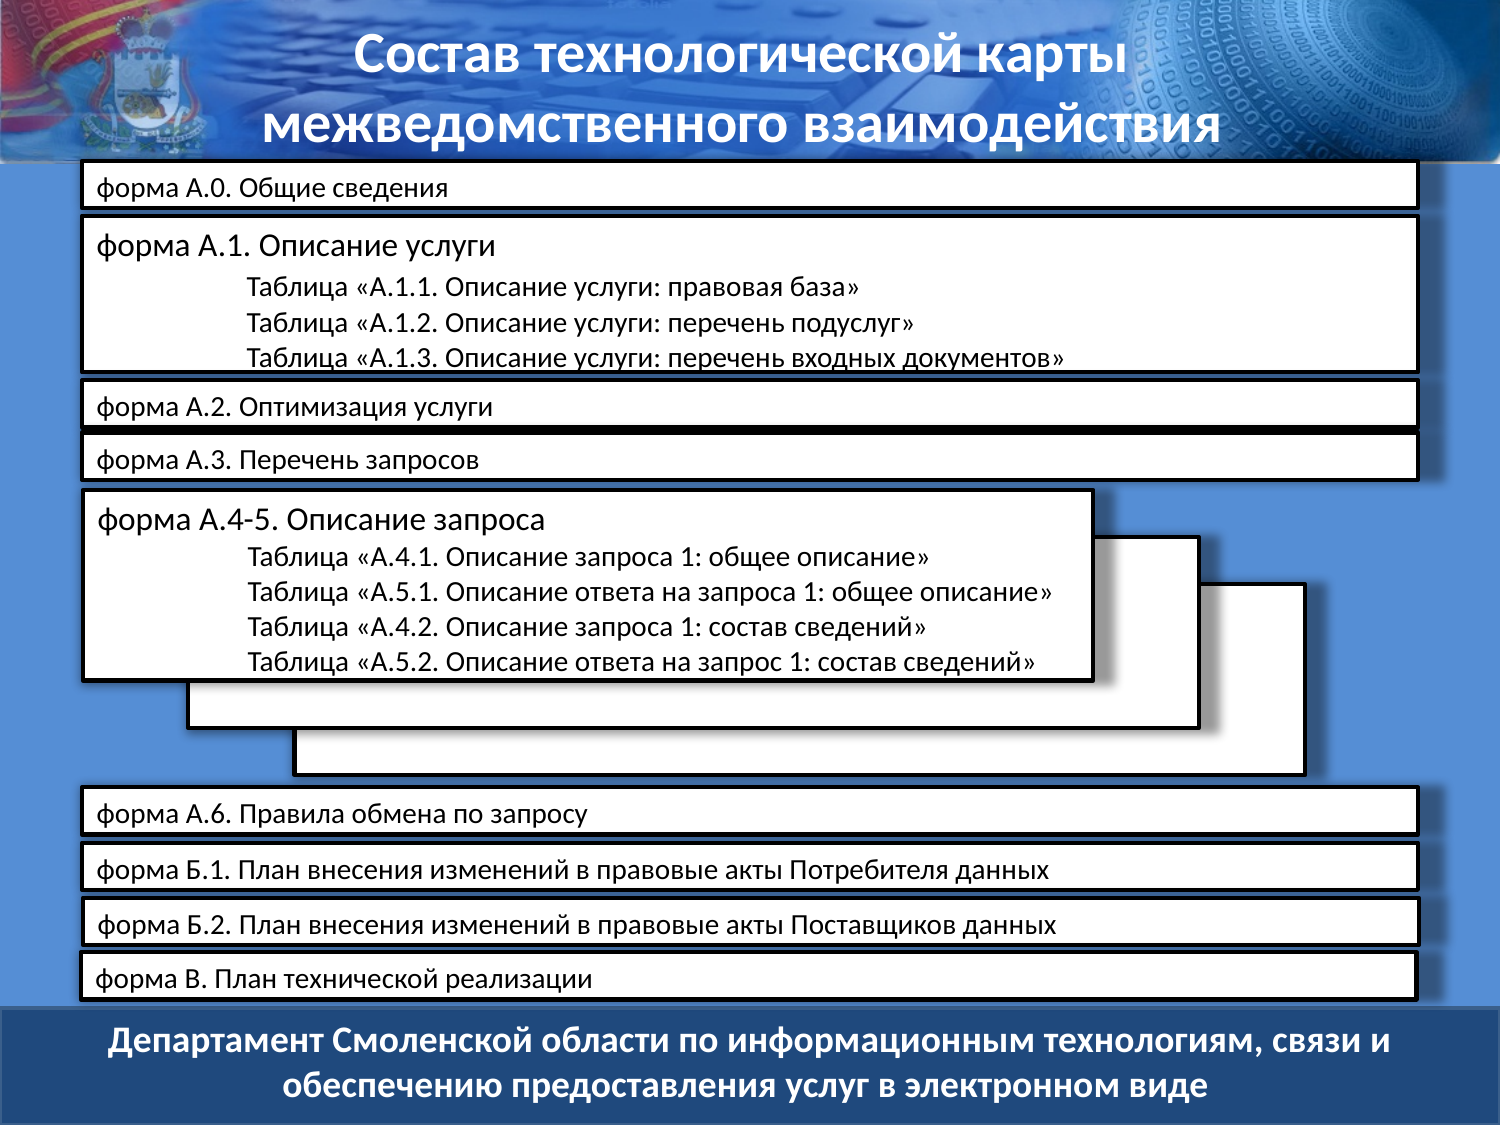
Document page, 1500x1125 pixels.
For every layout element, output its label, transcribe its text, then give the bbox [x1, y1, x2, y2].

text_box форма А.0. Общие сведения [80, 172, 1420, 208]
text_box [292, 582, 1307, 777]
text_box форма Б.1. План внесения изменений в правовые акты Потребителя данных [80, 841, 1420, 890]
text_box форма А.3. Перечень запросов [80, 430, 1420, 482]
text_box [186, 535, 1201, 730]
text_box Департамент Смоленской области по информационным технологиям, связи и обеспечению предоставления услуг в электронном виде [0, 1006, 1500, 1125]
text_box форма А.1. Описание услуги Таблица «А.1.1. Описание услуги: правовая база» Таблица «А.1.2. Описание услуги: перечень подуслуг» Таблица «А.1.3. Описание услуги: перечень входных документов» [80, 214, 1420, 373]
text_box форма А.2. Оптимизация услуги [80, 378, 1420, 425]
text_box форма Б.2. План внесения изменений в правовые акты Поставщиков данных [81, 896, 1421, 944]
text_box форма В. План технической реализации [79, 950, 1419, 1002]
text_box форма А.4-5. Описание запроса Таблица «А.4.1. Описание запроса 1: общее описание» Таблица «А.5.1. Описание ответа на запроса 1: общее описание» Таблица «А.4.2. Описание запроса 1: состав сведений» Таблица «А.5.2. Описание ответа на запрос 1: состав сведений» [81, 488, 1095, 683]
picture [0, 0, 1500, 164]
text_box форма А.6. Правила обмена по запросу [80, 785, 1420, 835]
